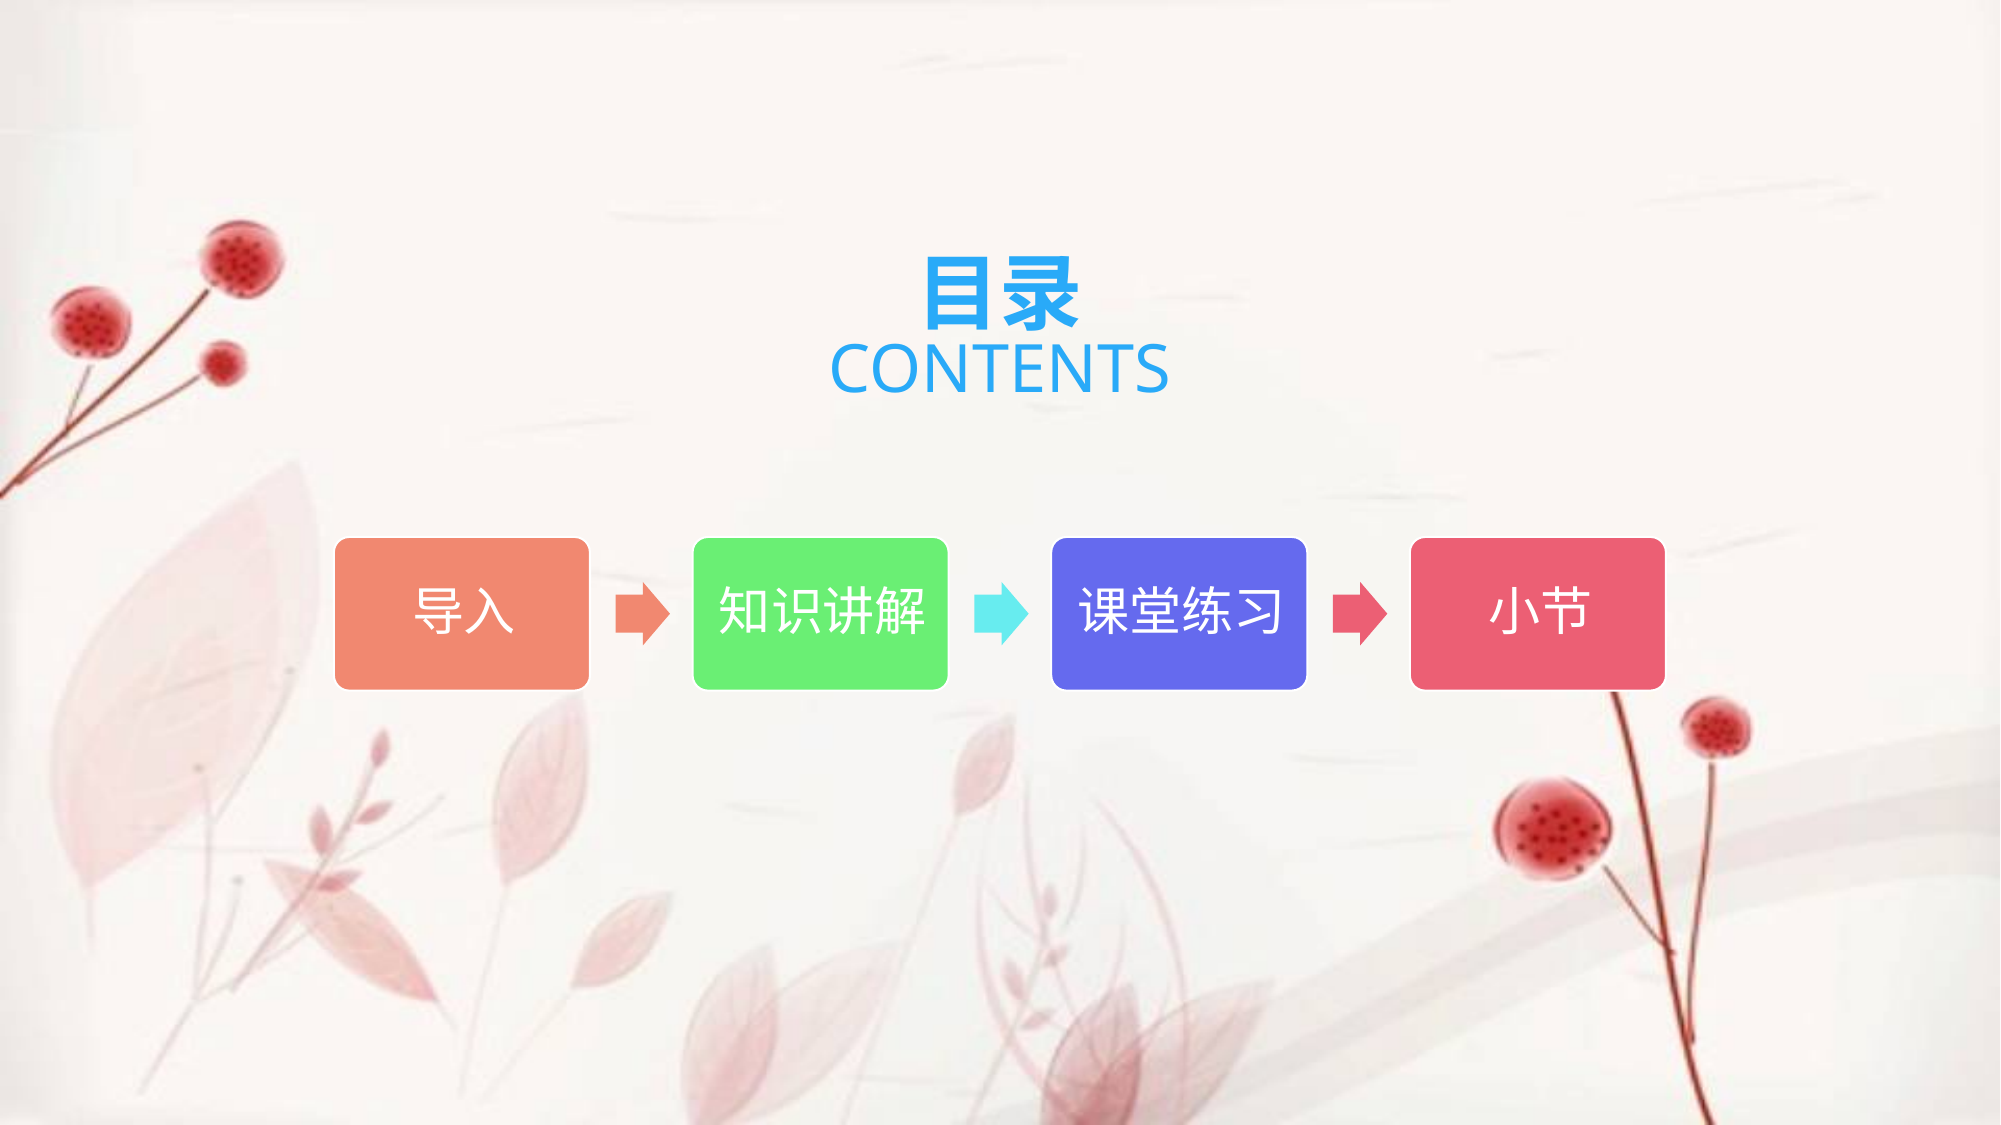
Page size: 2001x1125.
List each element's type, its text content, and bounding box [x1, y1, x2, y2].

text_box CONTENTS [758, 294, 1242, 414]
slide_number [1456, 1035, 1900, 1088]
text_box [333, 450, 1667, 777]
picture [0, 0, 2001, 1125]
text_box 目录 [859, 203, 1141, 294]
